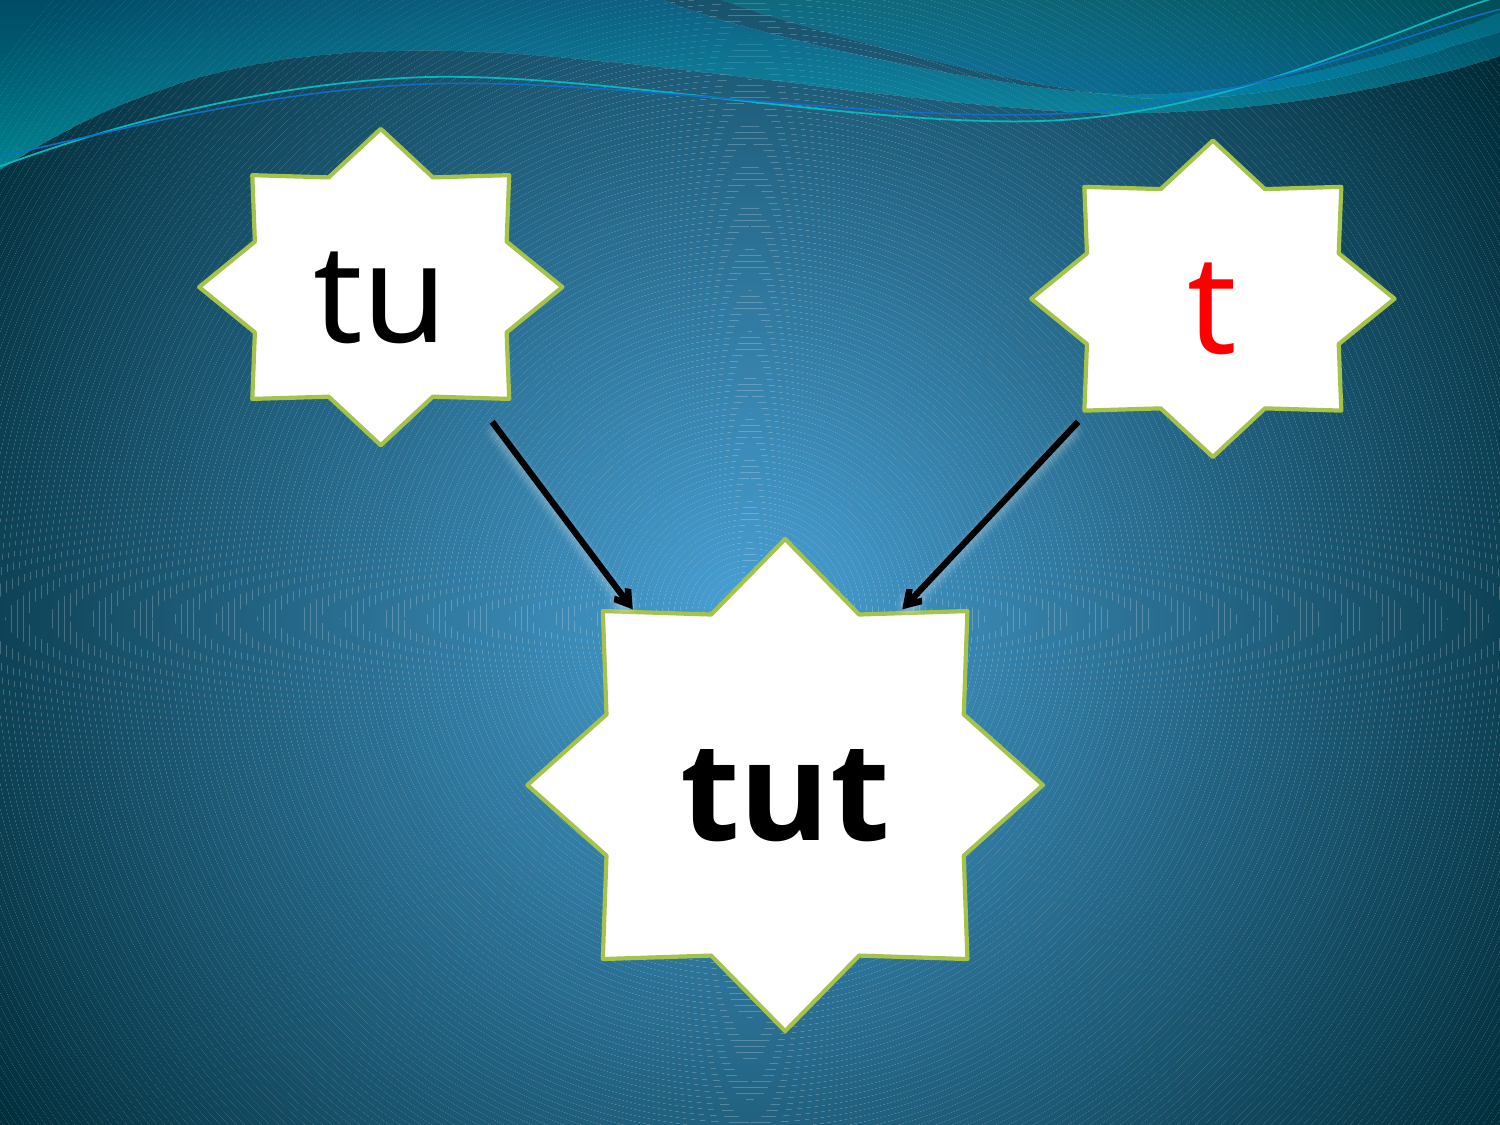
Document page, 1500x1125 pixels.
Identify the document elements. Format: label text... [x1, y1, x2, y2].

text_box li [610, 609, 636, 617]
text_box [896, 427, 1085, 604]
text_box tu [197, 127, 565, 447]
text_box tut [525, 536, 1046, 1034]
text_box t [1029, 139, 1397, 459]
text_box li [893, 611, 970, 618]
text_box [468, 445, 657, 587]
